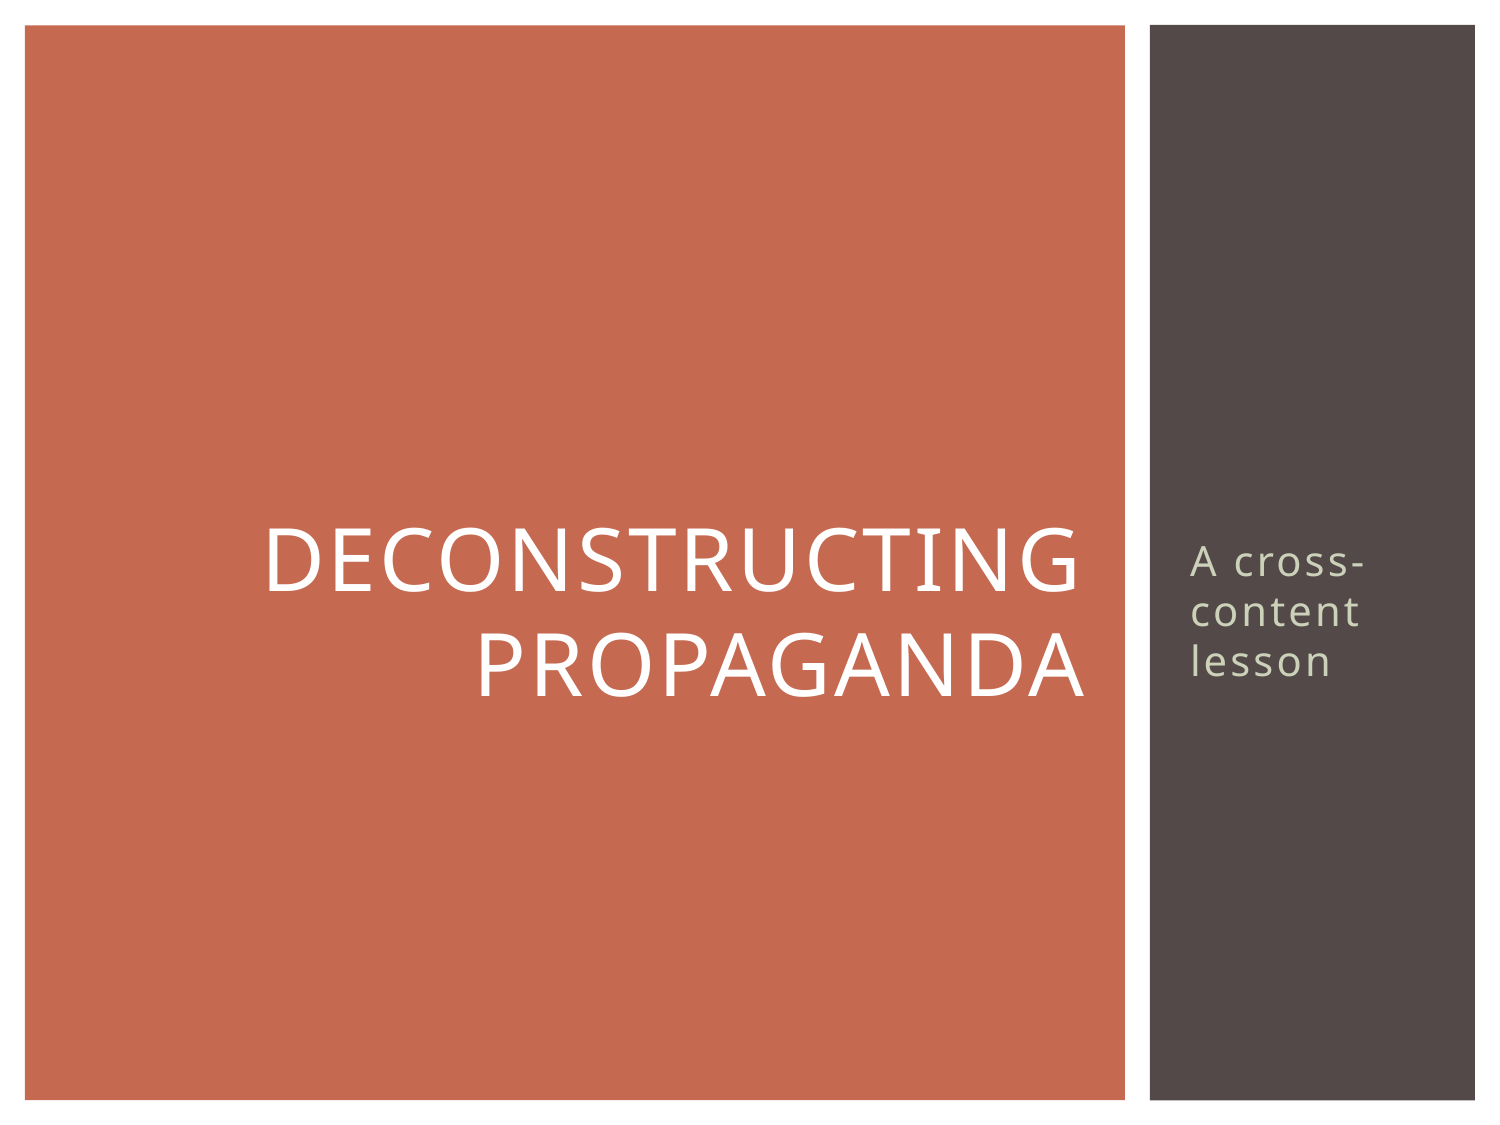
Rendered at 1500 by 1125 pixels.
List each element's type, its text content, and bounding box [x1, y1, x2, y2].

list A cross-content lesson [1175, 474, 1438, 745]
title Deconstructing Propaganda [62, 474, 1100, 745]
